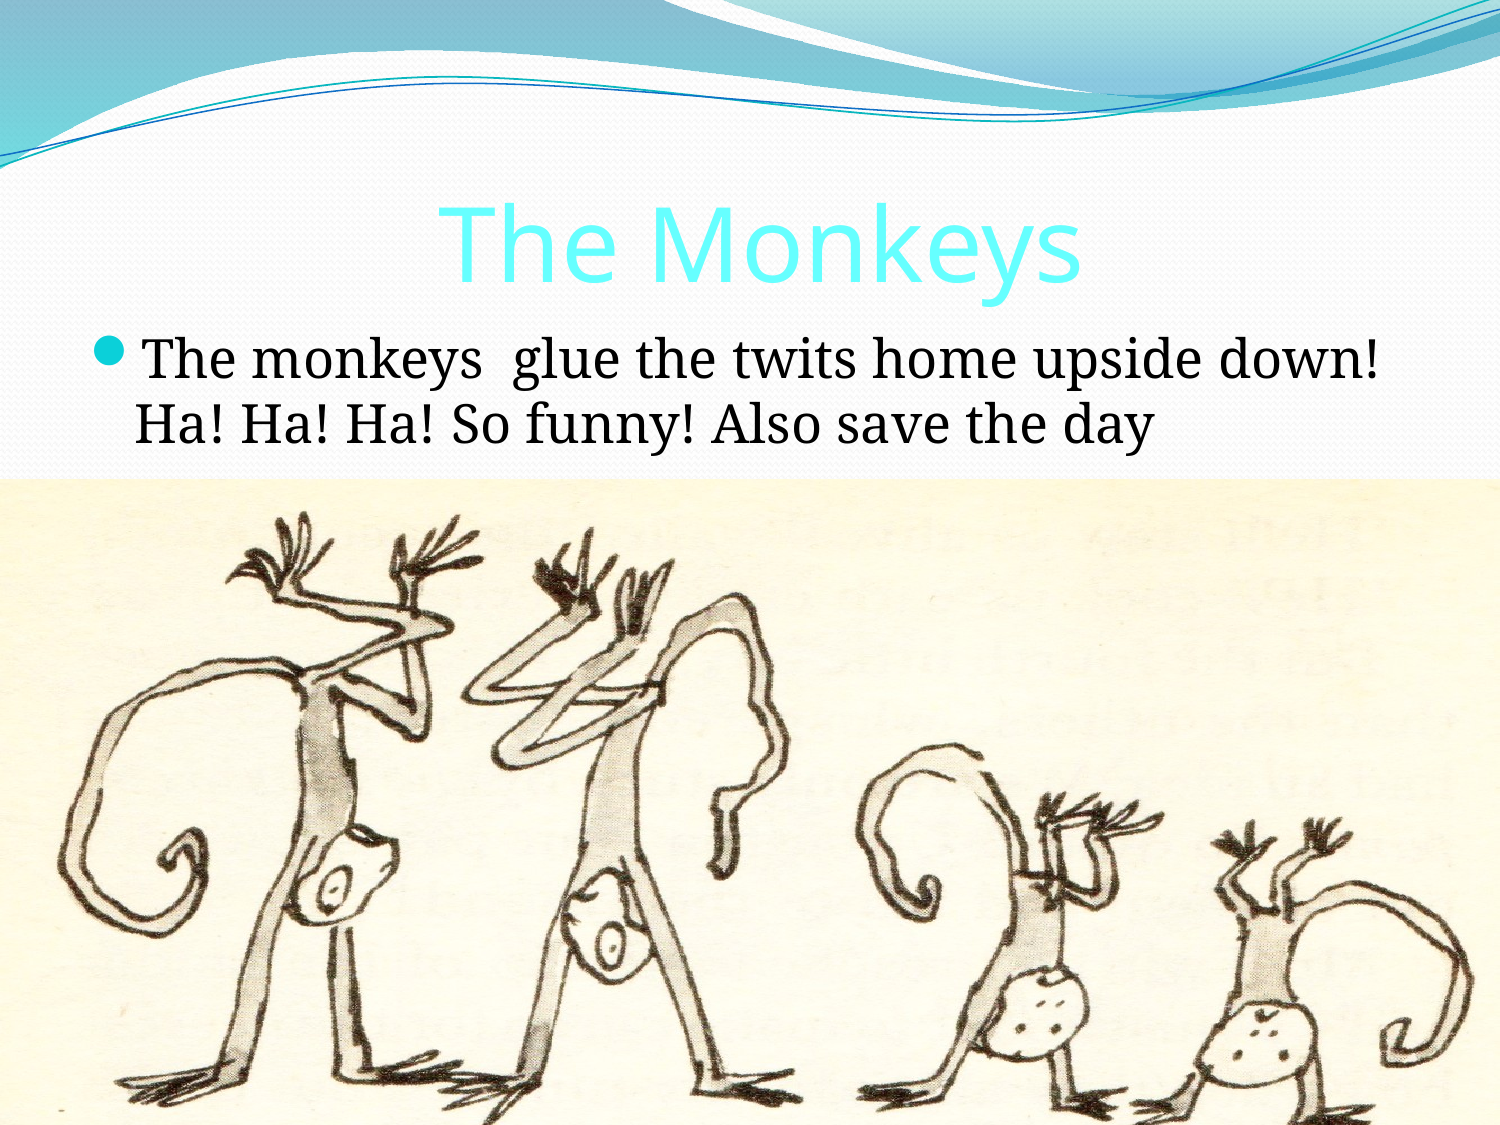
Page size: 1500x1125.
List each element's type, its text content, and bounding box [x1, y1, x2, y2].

picture [0, 479, 1500, 1125]
title The Monkeys [75, 115, 1425, 303]
list The monkeys glue the twits home upside down! Ha! Ha! Ha! So funny! Also save the day [75, 317, 1425, 478]
